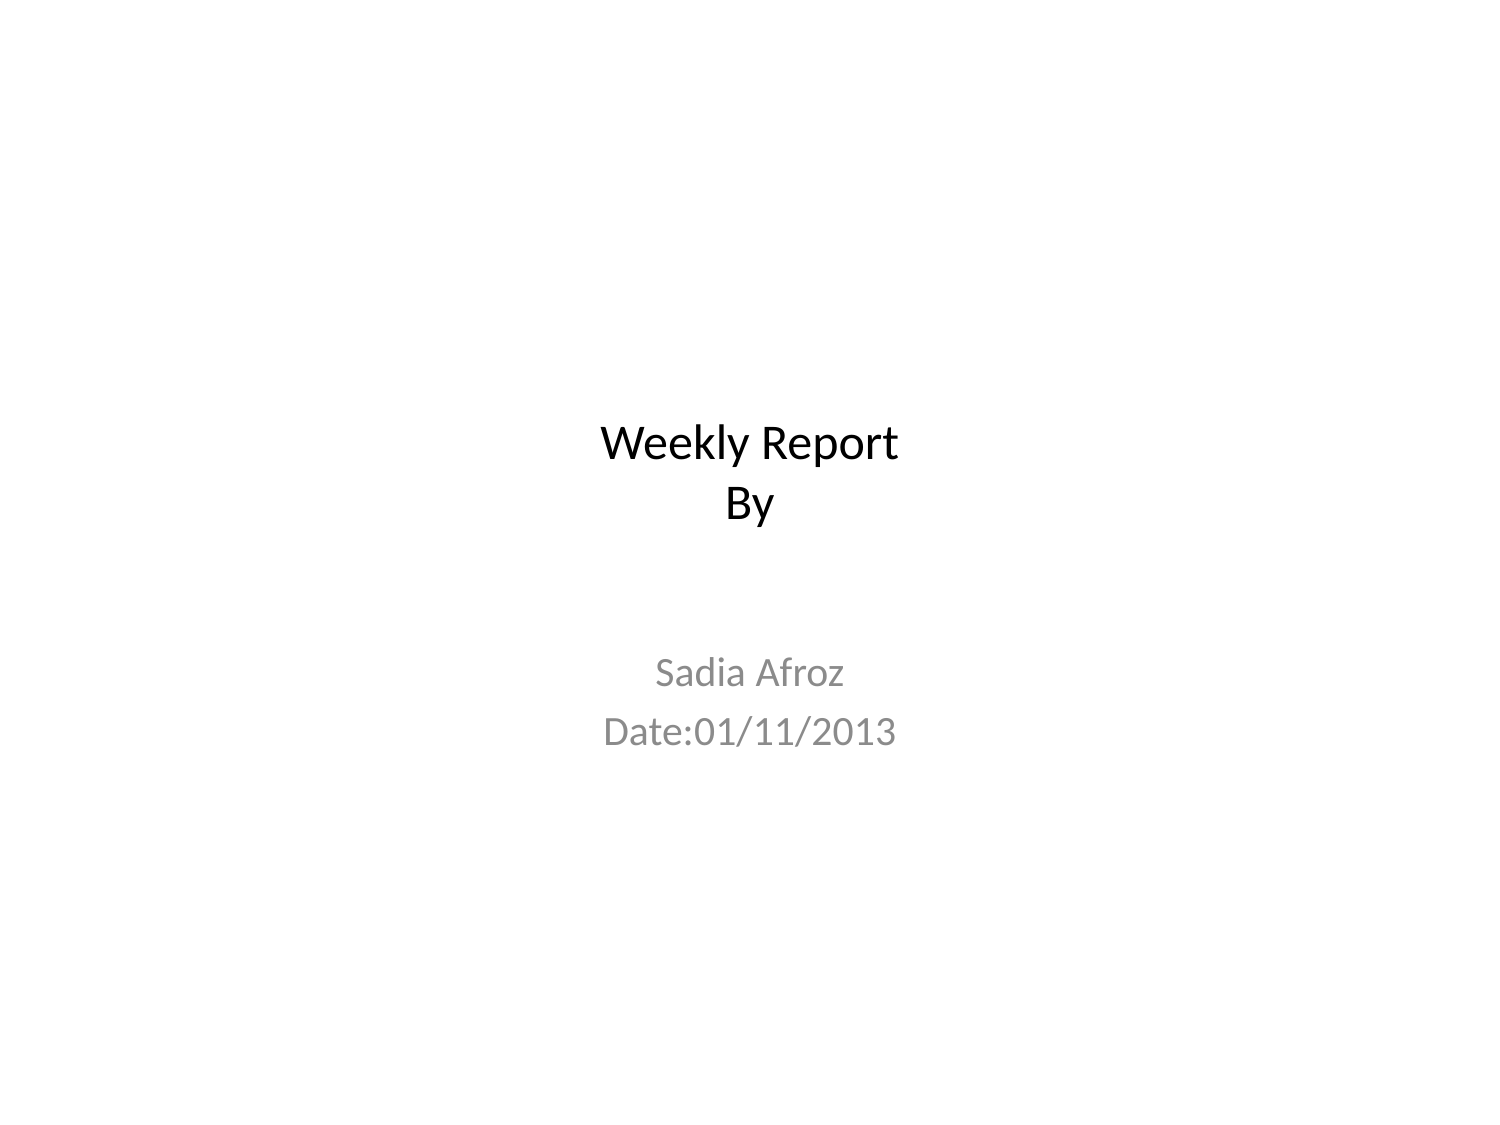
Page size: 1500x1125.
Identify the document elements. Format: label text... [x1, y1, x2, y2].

title Weekly Report By [112, 349, 1388, 591]
subtitle Sadia Afroz Date:01/11/2013 [225, 637, 1275, 925]
